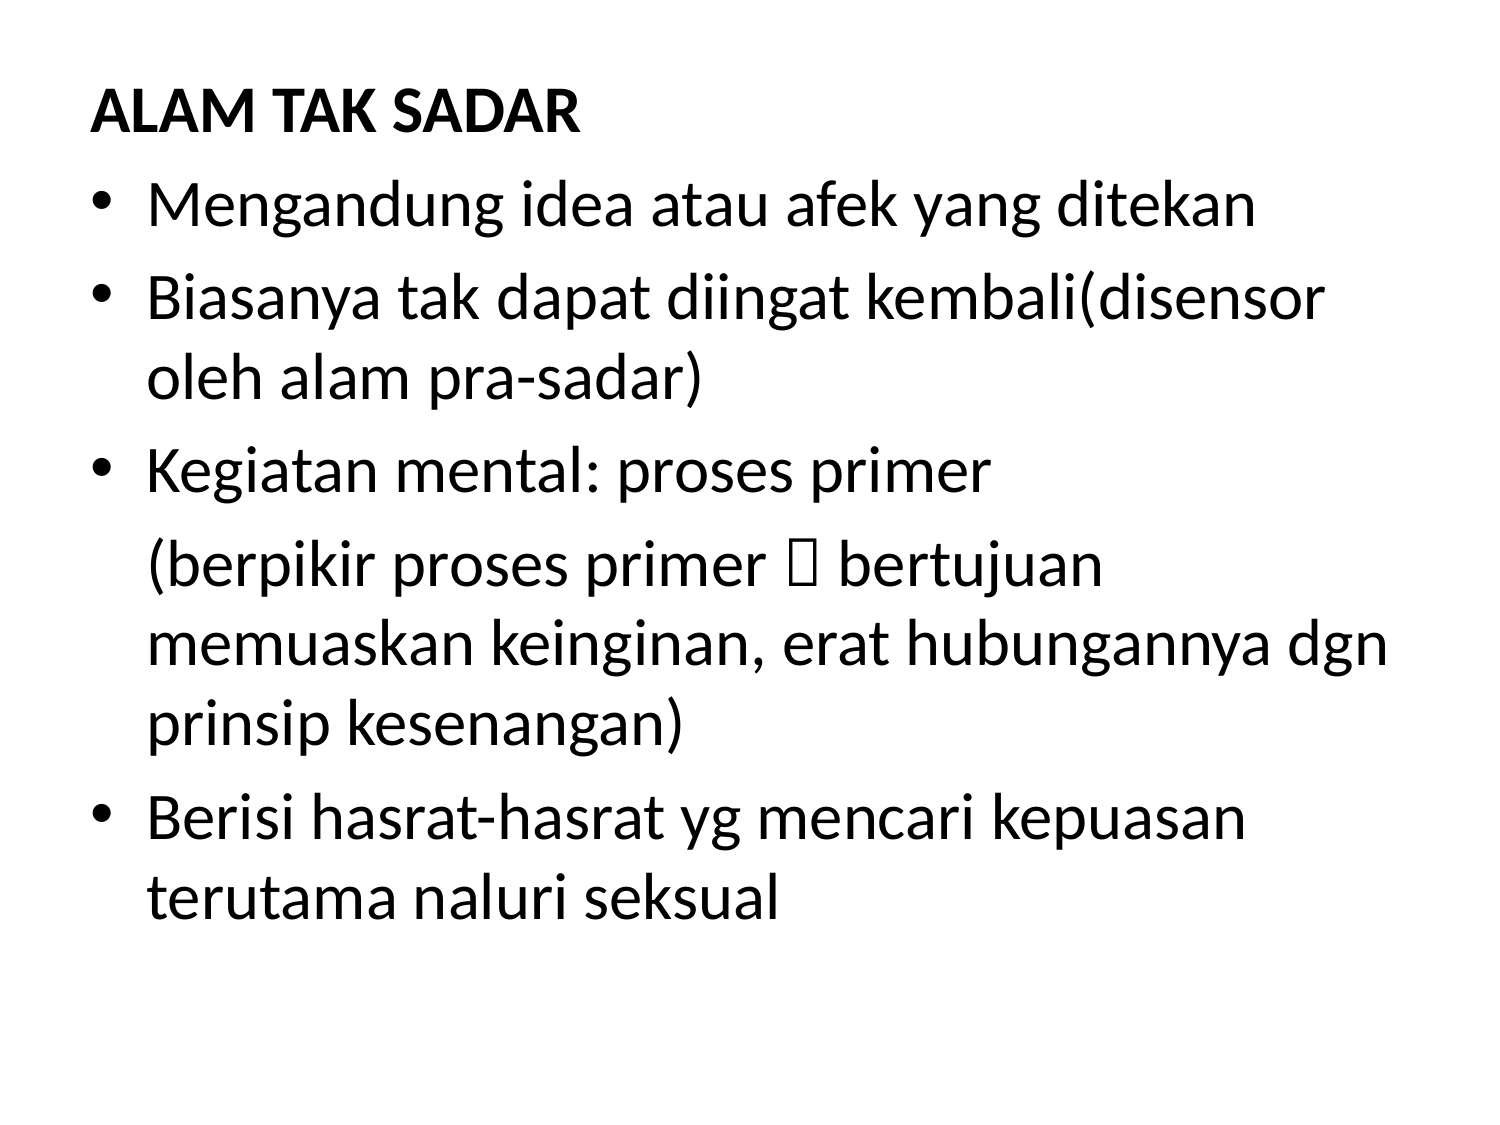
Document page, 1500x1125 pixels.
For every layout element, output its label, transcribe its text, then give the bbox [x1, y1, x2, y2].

list ALAM TAK SADAR Mengandung idea atau afek yang ditekan Biasanya tak dapat diingat kembali(disensor oleh alam pra-sadar) Kegiatan mental: proses primer (berpikir proses primer  bertujuan memuaskan keinginan, erat hubungannya dgn prinsip kesenangan) Berisi hasrat-hasrat yg mencari kepuasan terutama naluri seksual [75, 58, 1425, 1005]
